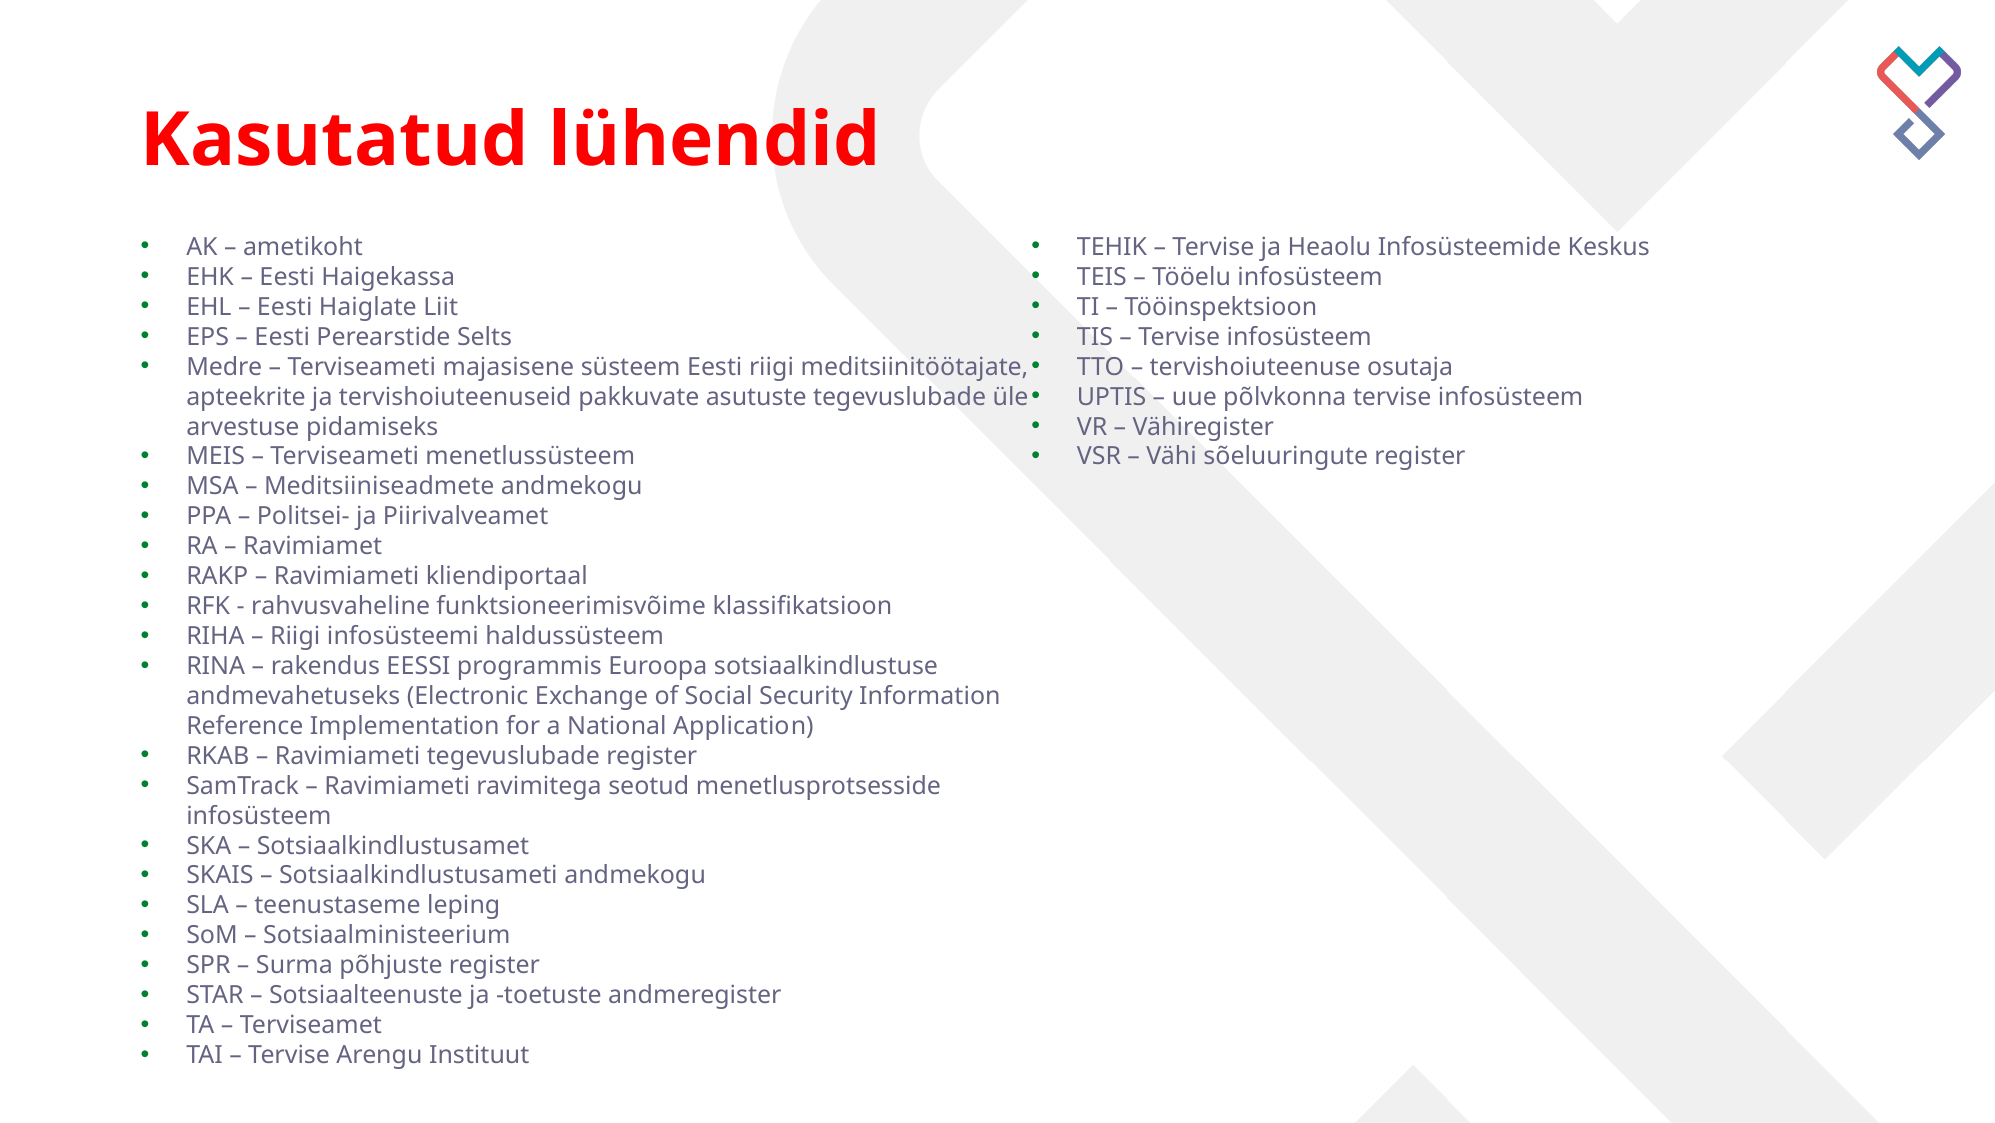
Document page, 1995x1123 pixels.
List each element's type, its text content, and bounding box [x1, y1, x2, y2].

picture [1877, 46, 1961, 160]
title Kasutatud lühendid [140, 100, 1635, 212]
list AK – ametikoht EHK – Eesti Haigekassa EHL – Eesti Haiglate Liit EPS – Eesti Perearstide Selts Medre – Terviseameti majasisene süsteem Eesti riigi meditsiinitöötajate, apteekrite ja tervishoiuteenuseid pakkuvate asutuste tegevuslubade üle arvestuse pidamiseks MEIS – Terviseameti menetlussüsteem MSA – Meditsiiniseadmete andmekogu PPA – Politsei- ja Piirivalveamet RA – Ravimiamet RAKP – Ravimiameti kliendiportaal RFK - rahvusvaheline funktsioneerimisvõime klassifikatsioon RIHA – Riigi infosüsteemi haldussüsteem RINA – rakendus EESSI programmis Euroopa sotsiaalkindlustuse andmevahetuseks (Electronic Exchange of Social Security Information Reference Implementation for a National Application) RKAB – Ravimiameti tegevuslubade register SamTrack – Ravimiameti ravimitega seotud menetlusprotsesside infosüsteem SKA – Sotsiaalkindlustusamet SKAIS – Sotsiaalkindlustusameti andmekogu SLA – teenustaseme leping SoM – Sotsiaalministeerium SPR – Surma põhjuste register STAR – Sotsiaalteenuste ja -toetuste andmeregister TA – Terviseamet TAI – Tervise Arengu Instituut TEHIK – Tervise ja Heaolu Infosüsteemide Keskus TEIS – Tööelu infosüsteem TI – Tööinspektsioon TIS – Tervise infosüsteem TTO – tervishoiuteenuse osutaja UPTIS – uue põlvkonna tervise infosüsteem VR – Vähiregister VSR – Vähi sõeluuringute register [140, 229, 1923, 1076]
